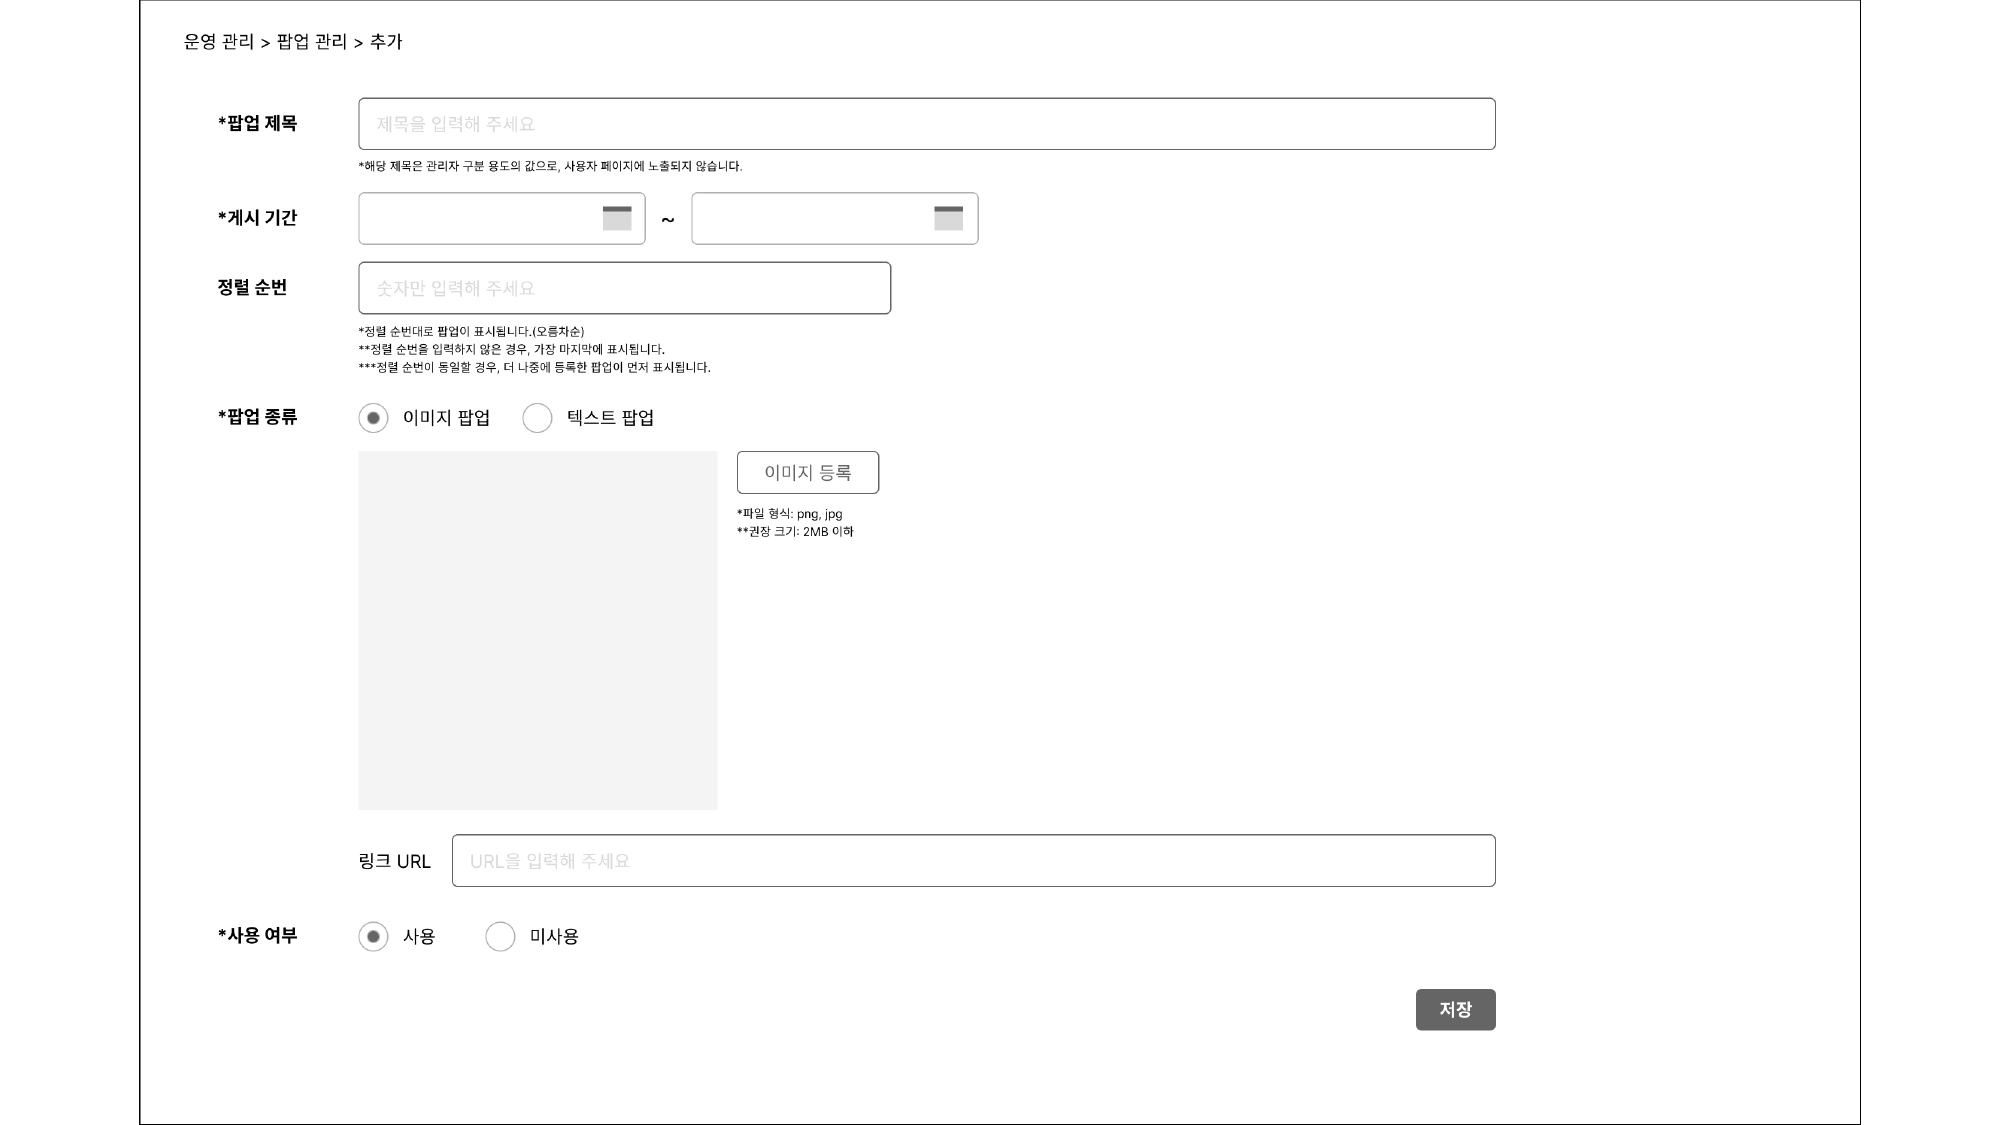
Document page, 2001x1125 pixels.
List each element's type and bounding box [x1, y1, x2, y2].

picture [138, 0, 1861, 1125]
